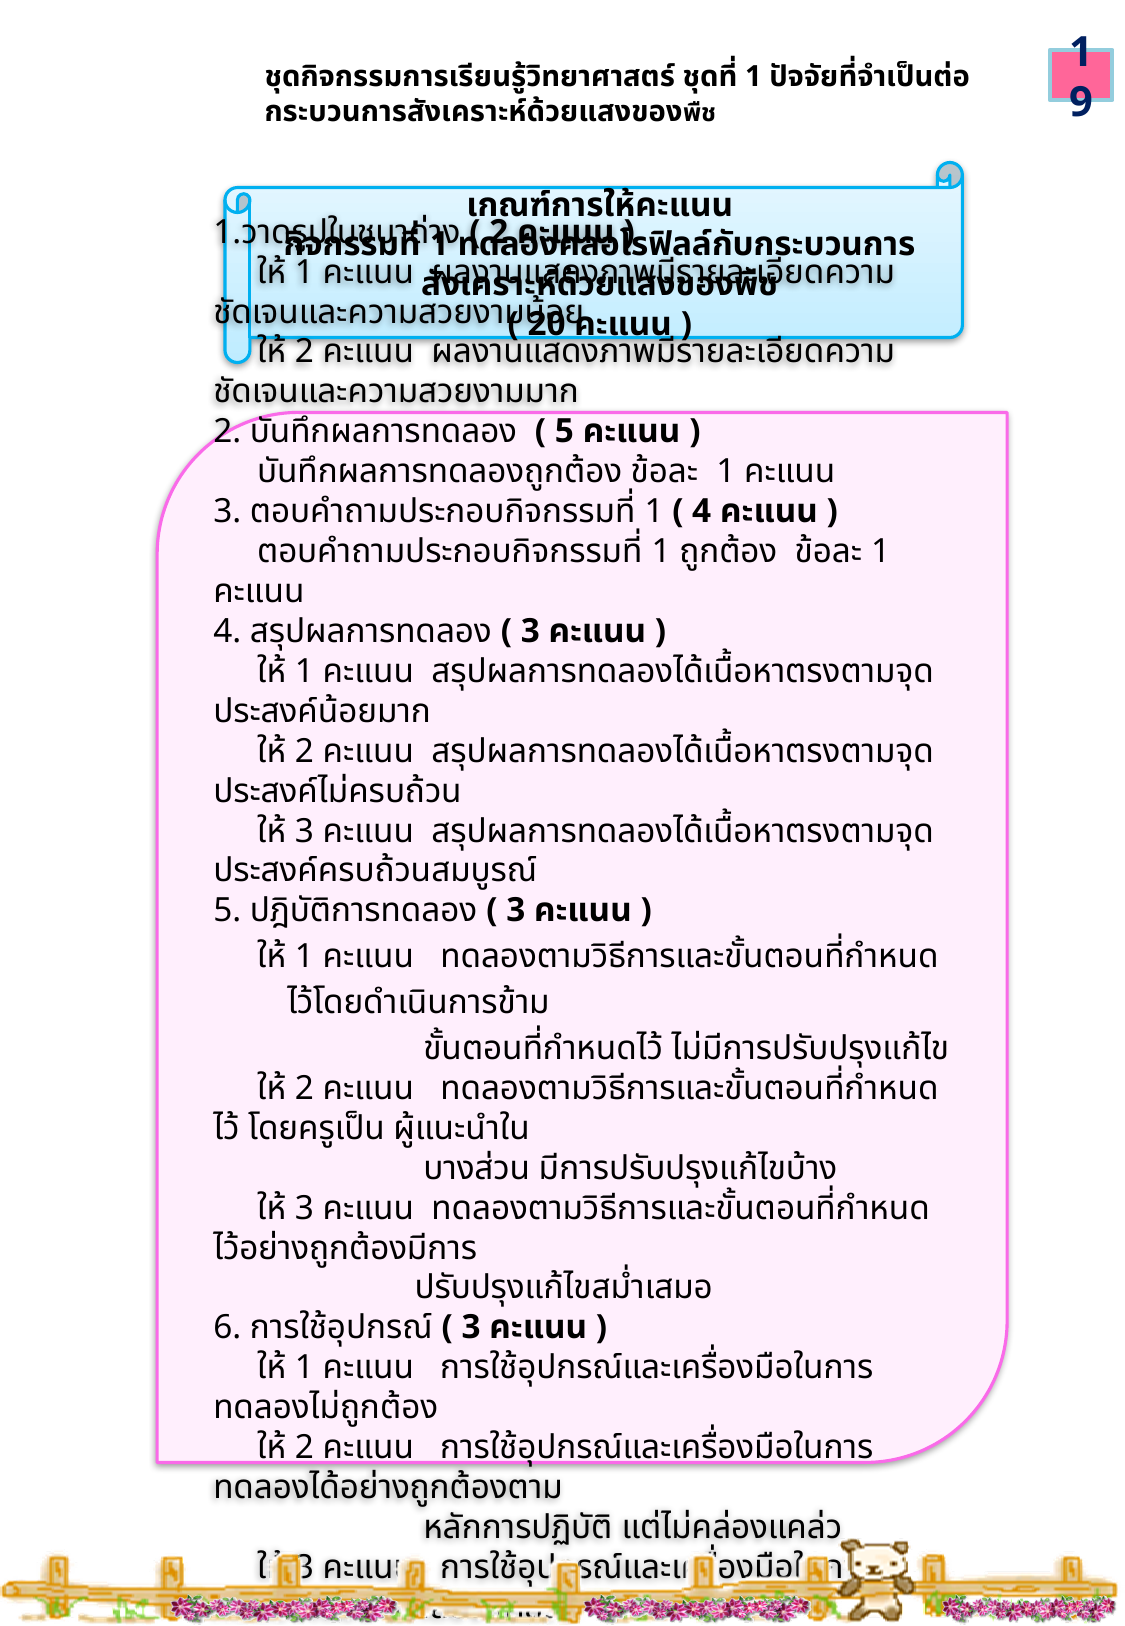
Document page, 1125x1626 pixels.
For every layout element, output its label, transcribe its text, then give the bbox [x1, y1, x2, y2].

picture [0, 1537, 1125, 1625]
text_box 19 [1048, 48, 1114, 102]
text_box ชุดกิจกรรมการเรียนรู้วิทยาศาสตร์ ชุดที่ 1 ปัจจัยที่จำเป็นต่อกระบวนการสังเคราะห์ด้วยแสงของพืช [249, 49, 1085, 135]
text_box เกณฑ์การให้คะแนน กิจกรรมที่ 1 ทดลองคลอโรฟิลล์กับกระบวนการสังเคราะห์ด้วยแสงของพืช ( 20 คะแนน ) [224, 161, 964, 364]
text_box 1.วาดรูปใบชบาด่าง ( 2 คะแนน ) ให้ 1 คะแนน ผลงานแสดงภาพมีรายละเอียดความชัดเจนและความสวยงามน้อย ให้ 2 คะแนน ผลงานแสดงภาพมีรายละเอียดความชัดเจนและความสวยงามมาก 2. บันทึกผลการทดลอง ( 5 คะแนน ) บันทึกผลการทดลองถูกต้อง ข้อละ 1 คะแนน 3. ตอบคำถามประกอบกิจกรรมที่ 1 ( 4 คะแนน ) ตอบคำถามประกอบกิจกรรมที่ 1 ถูกต้อง ข้อละ 1 คะแนน 4. สรุปผลการทดลอง ( 3 คะแนน ) ให้ 1 คะแนน สรุปผลการทดลองได้เนื้อหาตรงตามจุดประสงค์น้อยมาก ให้ 2 คะแนน สรุปผลการทดลองได้เนื้อหาตรงตามจุดประสงค์ไม่ครบถ้วน ให้ 3 คะแนน สรุปผลการทดลองได้เนื้อหาตรงตามจุดประสงค์ครบถ้วนสมบูรณ์ 5. ปฎิบัติการทดลอง ( 3 คะแนน ) ให้ 1 คะแนน ทดลองตามวิธีการและขั้นตอนที่กำหนดไว้โดยดำเนินการข้าม ขั้นตอนที่กำหนดไว้ ไม่มีการปรับปรุงแก้ไข ให้ 2 คะแนน ทดลองตามวิธีการและขั้นตอนที่กำหนดไว้ โดยครูเป็น ผู้แนะนำใน บางส่วน มีการปรับปรุงแก้ไขบ้าง ให้ 3 คะแนน ทดลองตามวิธีการและขั้นตอนที่กำหนดไว้อย่างถูกต้องมีการ ปรับปรุงแก้ไขสม่ำเสมอ 6. การใช้อุปกรณ์ ( 3 คะแนน ) ให้ 1 คะแนน การใช้อุปกรณ์และเครื่องมือในการทดลองไม่ถูกต้อง ให้ 2 คะแนน การใช้อุปกรณ์และเครื่องมือในการทดลองได้อย่างถูกต้องตาม หลักการปฏิบัติ แต่ไม่คล่องแคล่ว ให้ 3 คะแนน การใช้อุปกรณ์และเครื่องมือในการทดลองได้อย่างคล่องแคล่ว และถูกต้องตามหลักการปฏิบัติ [159, 415, 1005, 1464]
